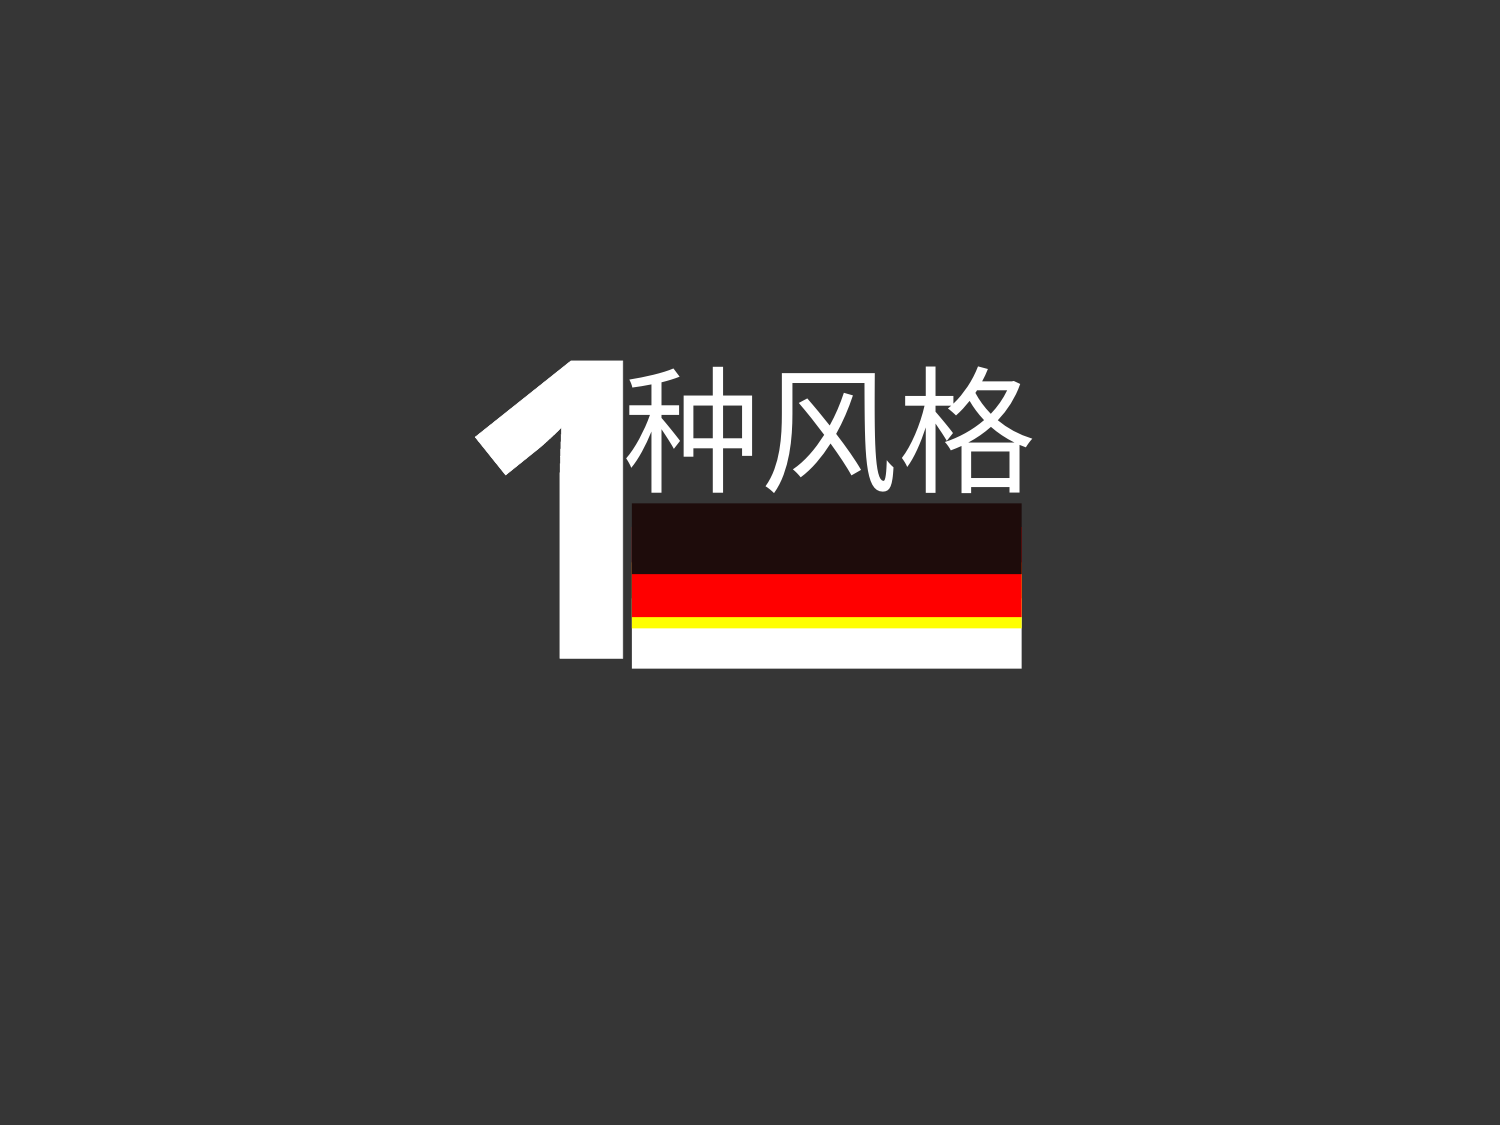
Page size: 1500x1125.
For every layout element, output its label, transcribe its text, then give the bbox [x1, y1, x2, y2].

text_box 1 [431, 234, 709, 749]
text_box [631, 503, 1022, 669]
text_box 种风格 [608, 338, 1057, 518]
